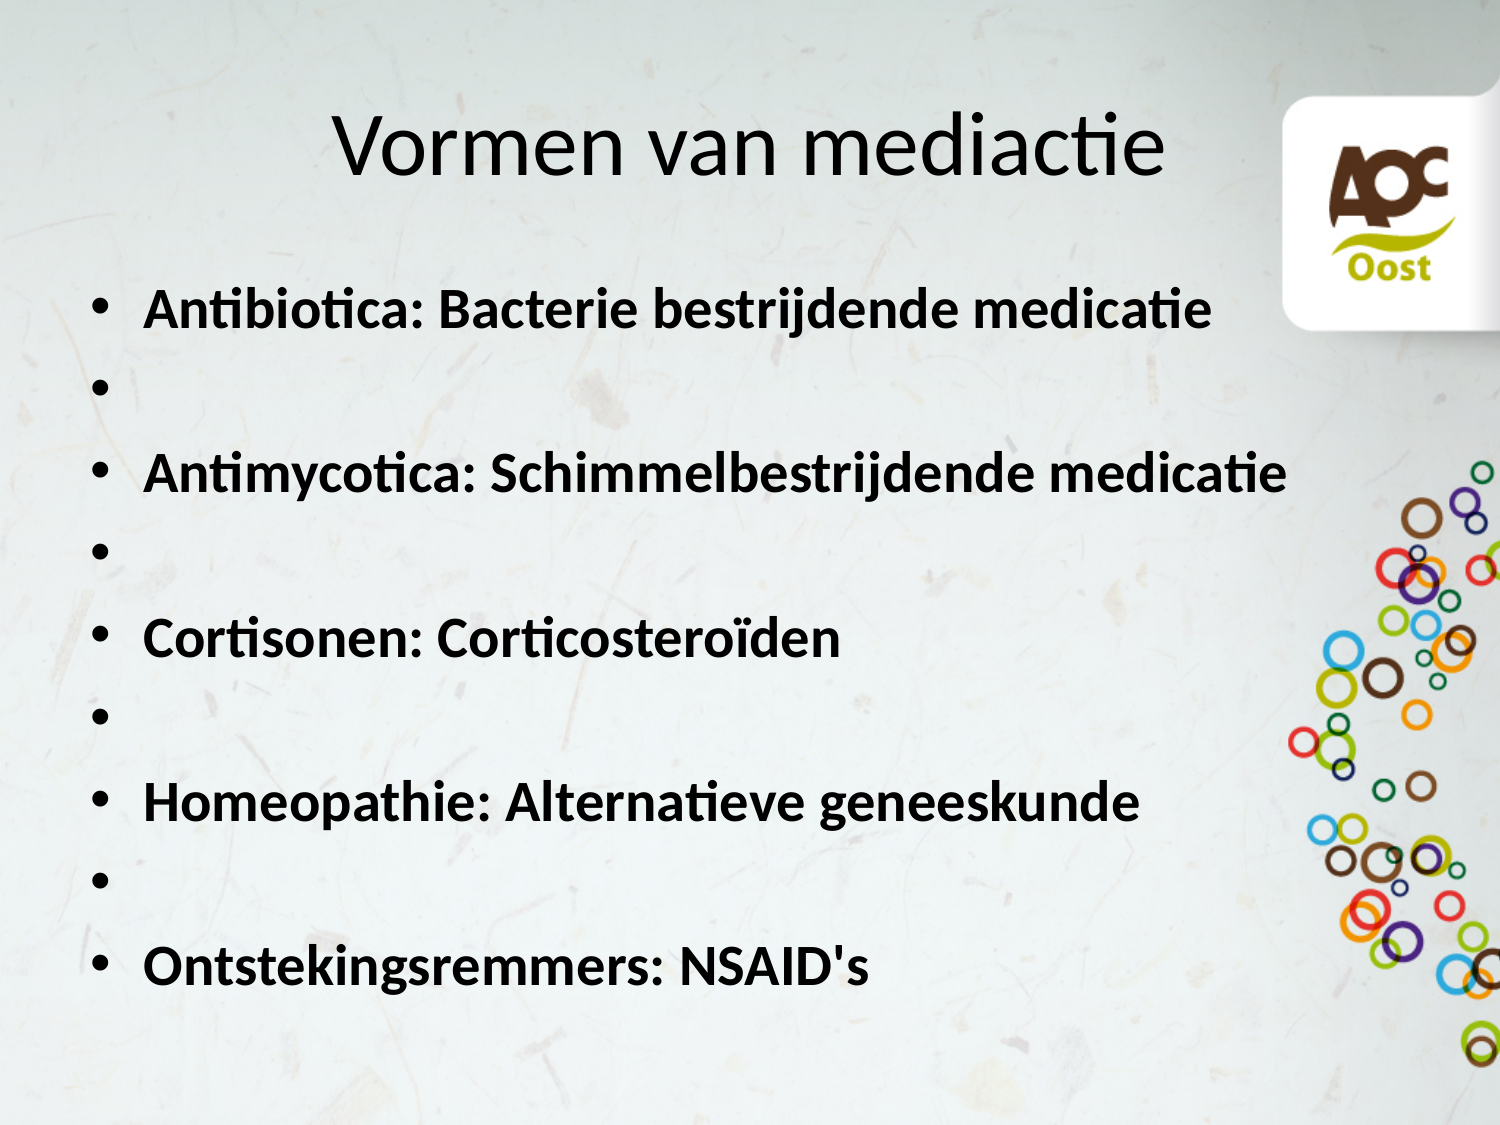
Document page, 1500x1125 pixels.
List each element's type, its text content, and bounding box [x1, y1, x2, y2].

list Antibiotica: Bacterie bestrijdende medicatie Antimycotica: Schimmelbestrijdende medicatie Cortisonen: Corticosteroïden Homeopathie: Alternatieve geneeskunde Ontstekingsremmers: NSAID's [75, 262, 1425, 1005]
title Vormen van mediactie [75, 45, 1425, 233]
picture [0, 0, 1500, 1125]
